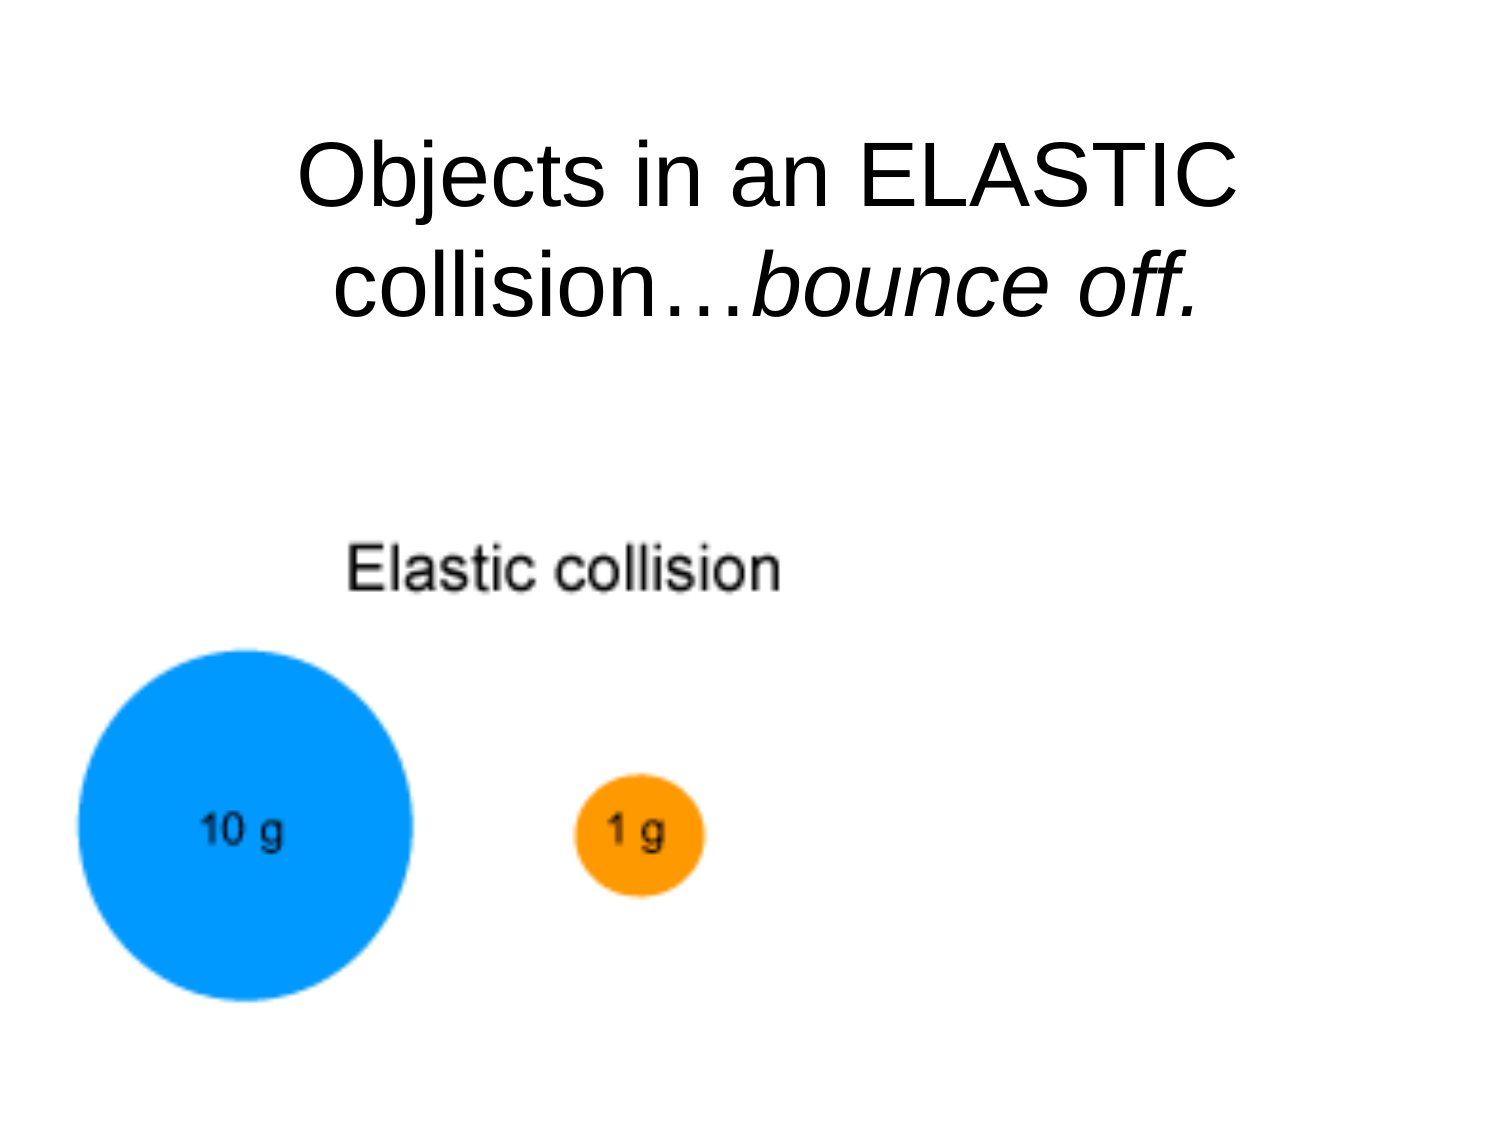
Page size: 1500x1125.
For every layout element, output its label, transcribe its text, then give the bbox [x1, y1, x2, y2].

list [49, 512, 1396, 1049]
title Objects in an ELASTIC collision…bounce off. [74, 62, 1463, 388]
